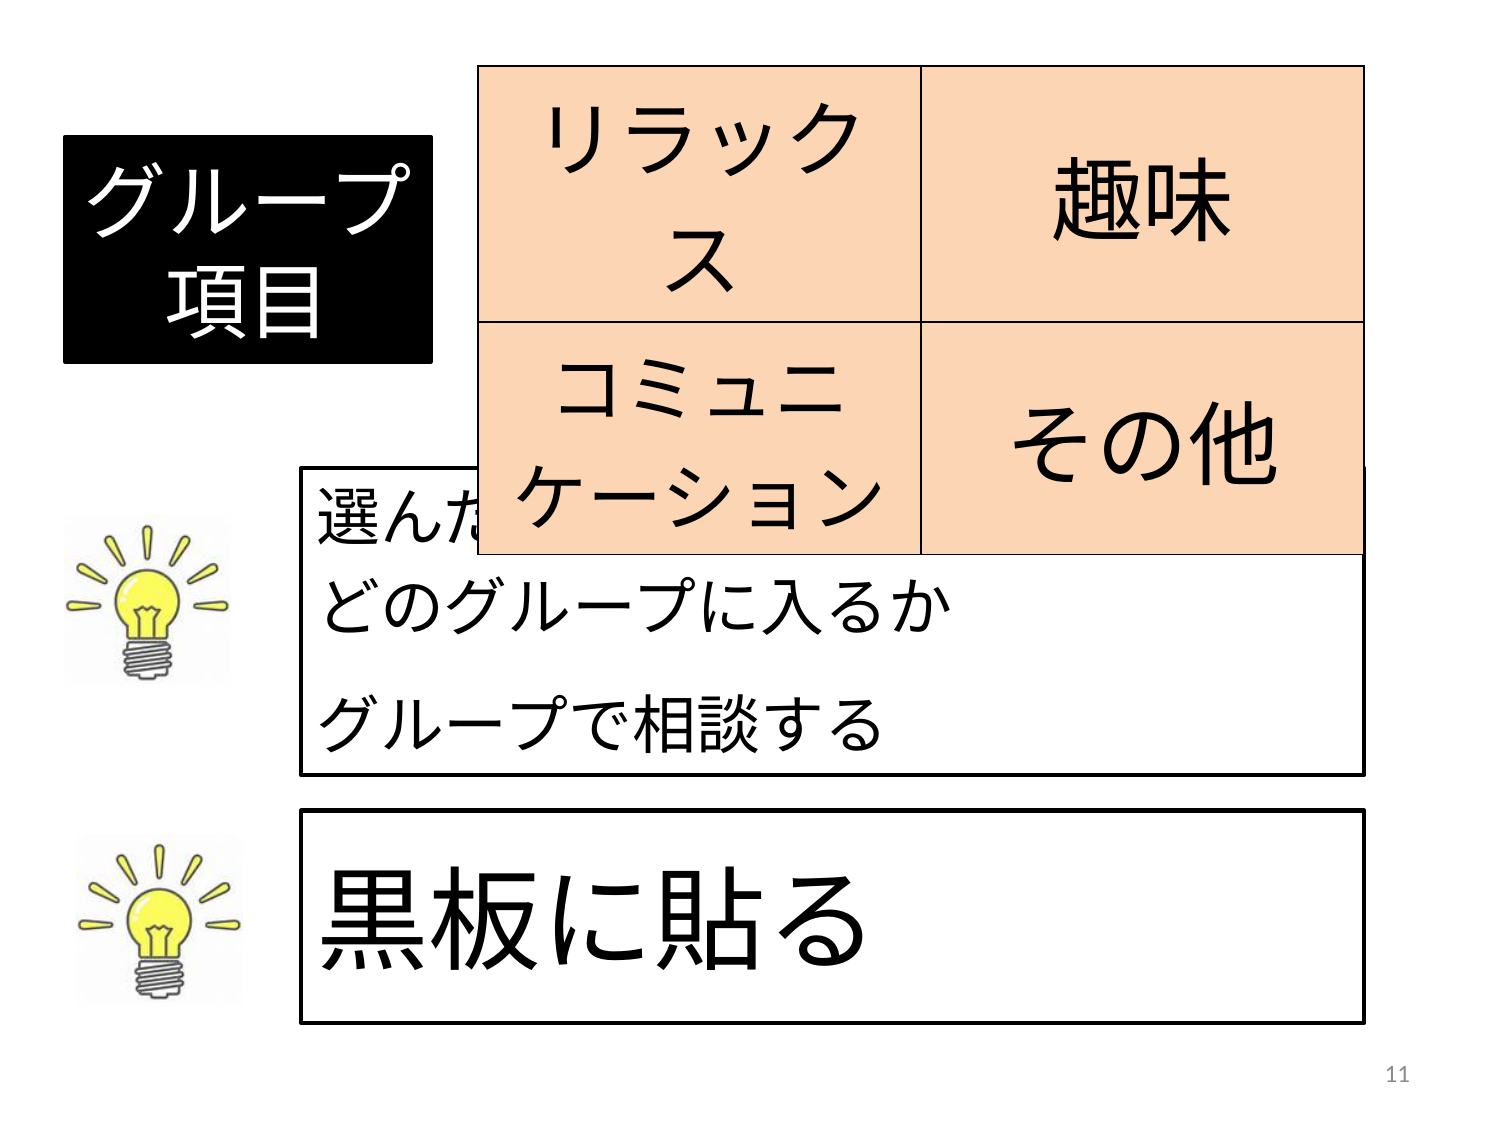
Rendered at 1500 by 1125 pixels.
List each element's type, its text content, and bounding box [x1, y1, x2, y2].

table_cell その他 [922, 323, 1363, 554]
text_box 黒板に貼る [299, 808, 1366, 1025]
text_box グループ 項目 [63, 135, 433, 364]
slide_number 11 [1074, 1042, 1425, 1103]
picture [64, 514, 231, 689]
table_cell コミュニケーション [479, 323, 920, 554]
table_header 趣味 [922, 67, 1363, 321]
picture [76, 833, 243, 1008]
text_box 選んだ３つの意見が、 どのグループに入るか グループで相談する [299, 466, 1366, 777]
table_header リラックス [479, 67, 920, 321]
